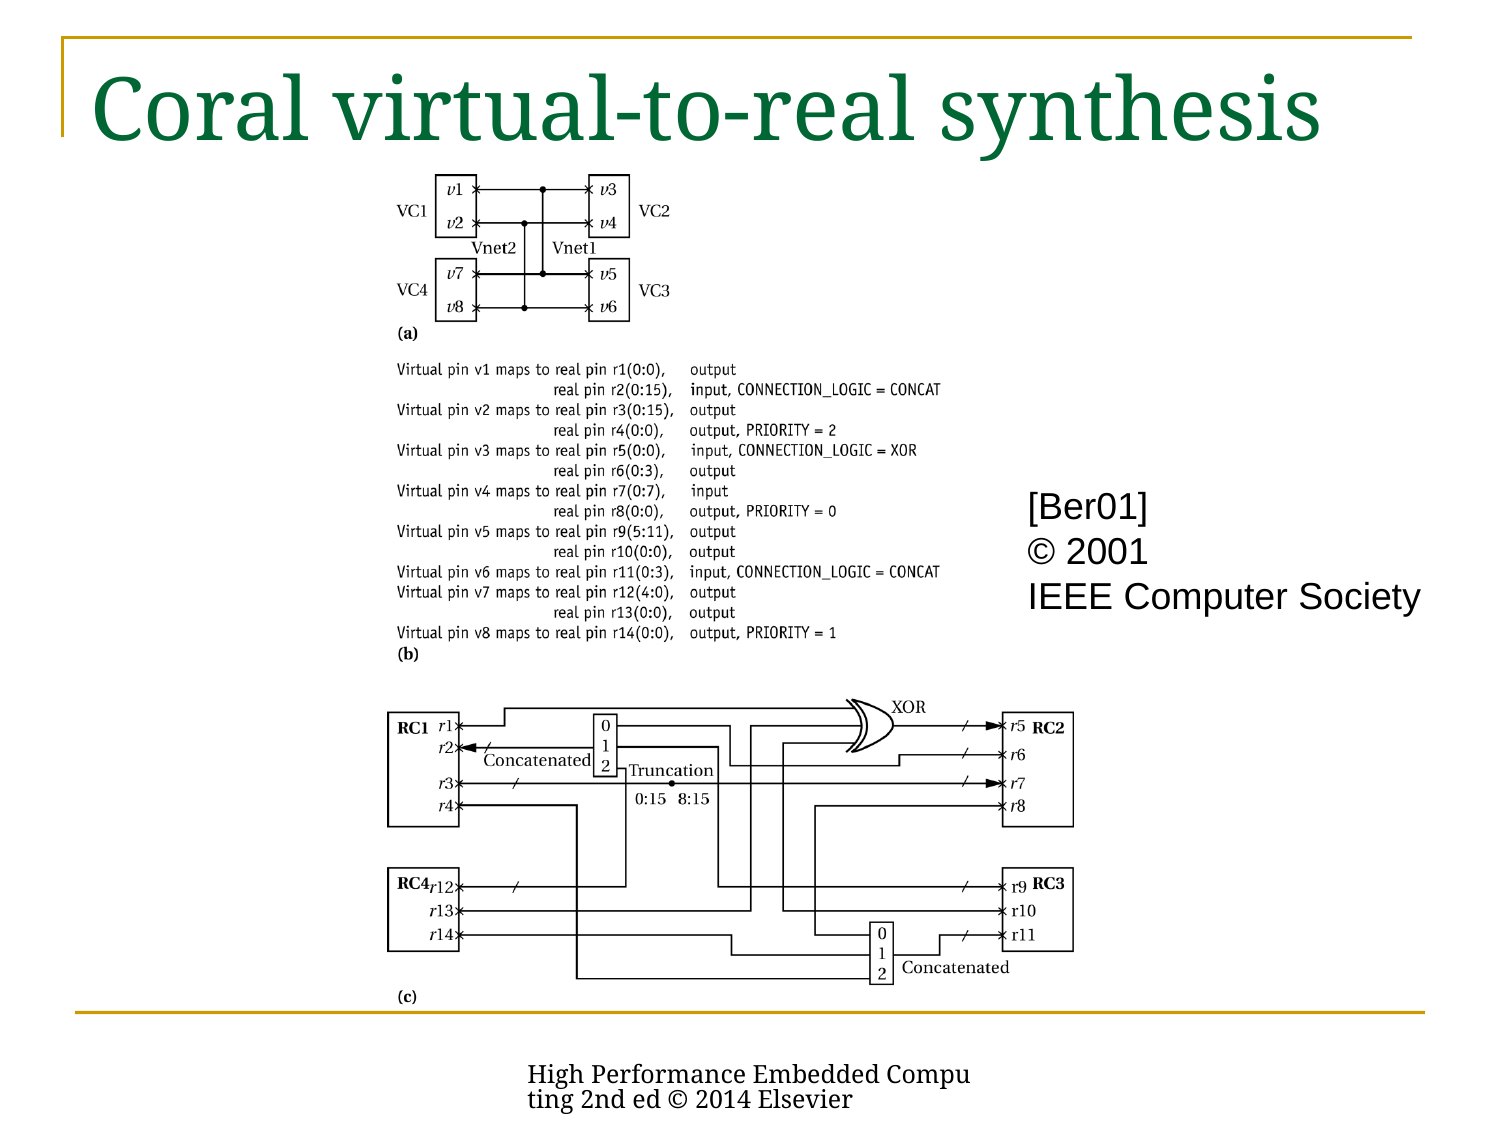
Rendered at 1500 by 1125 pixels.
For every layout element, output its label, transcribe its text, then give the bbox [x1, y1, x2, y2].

text_box [Ber01] © 2001 IEEE Computer Society [1079, 474, 1437, 625]
title Coral virtual-to-real synthesis [75, 45, 1425, 233]
footer High Performance Embedded Computing 2nd ed © 2014 Elsevier [512, 1025, 988, 1100]
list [387, 174, 1075, 1006]
